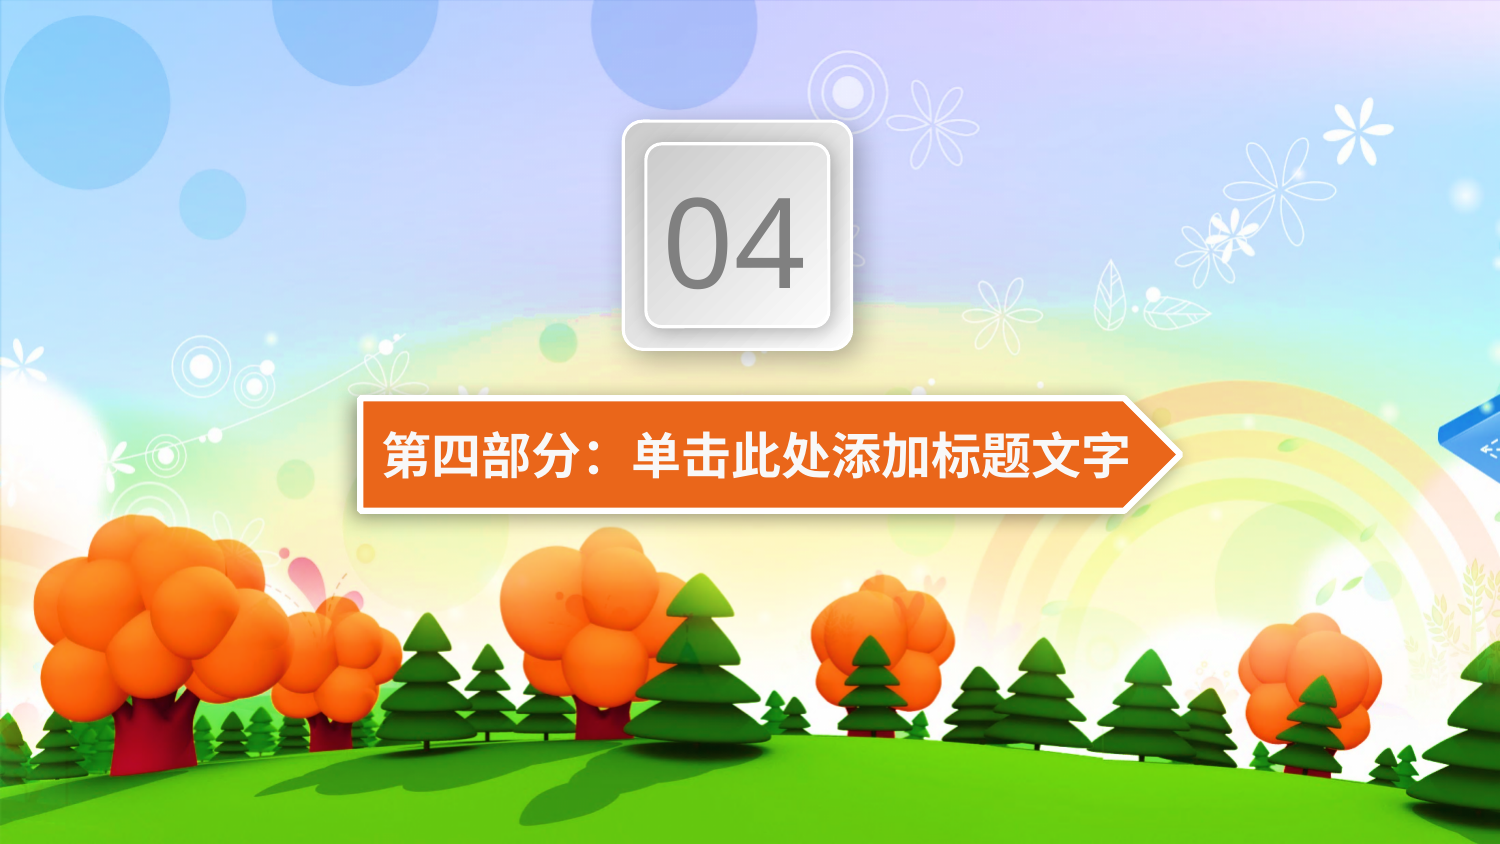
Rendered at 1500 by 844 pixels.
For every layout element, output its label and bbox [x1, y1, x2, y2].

picture [0, 0, 1500, 844]
text_box [623, 120, 852, 350]
